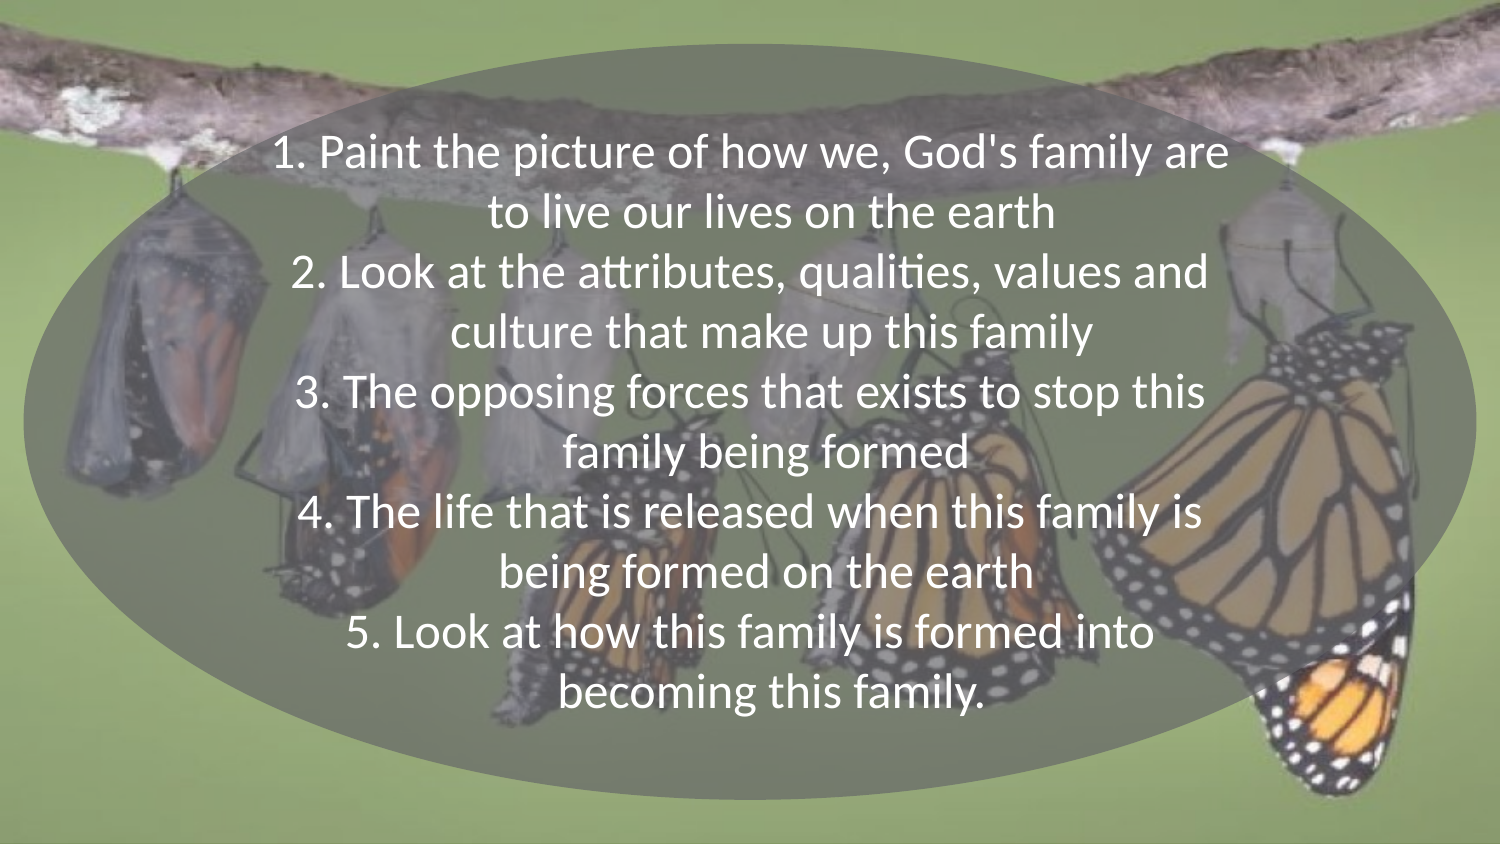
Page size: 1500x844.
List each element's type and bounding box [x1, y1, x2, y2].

text_box [23, 43, 1477, 801]
picture [0, 0, 1500, 844]
